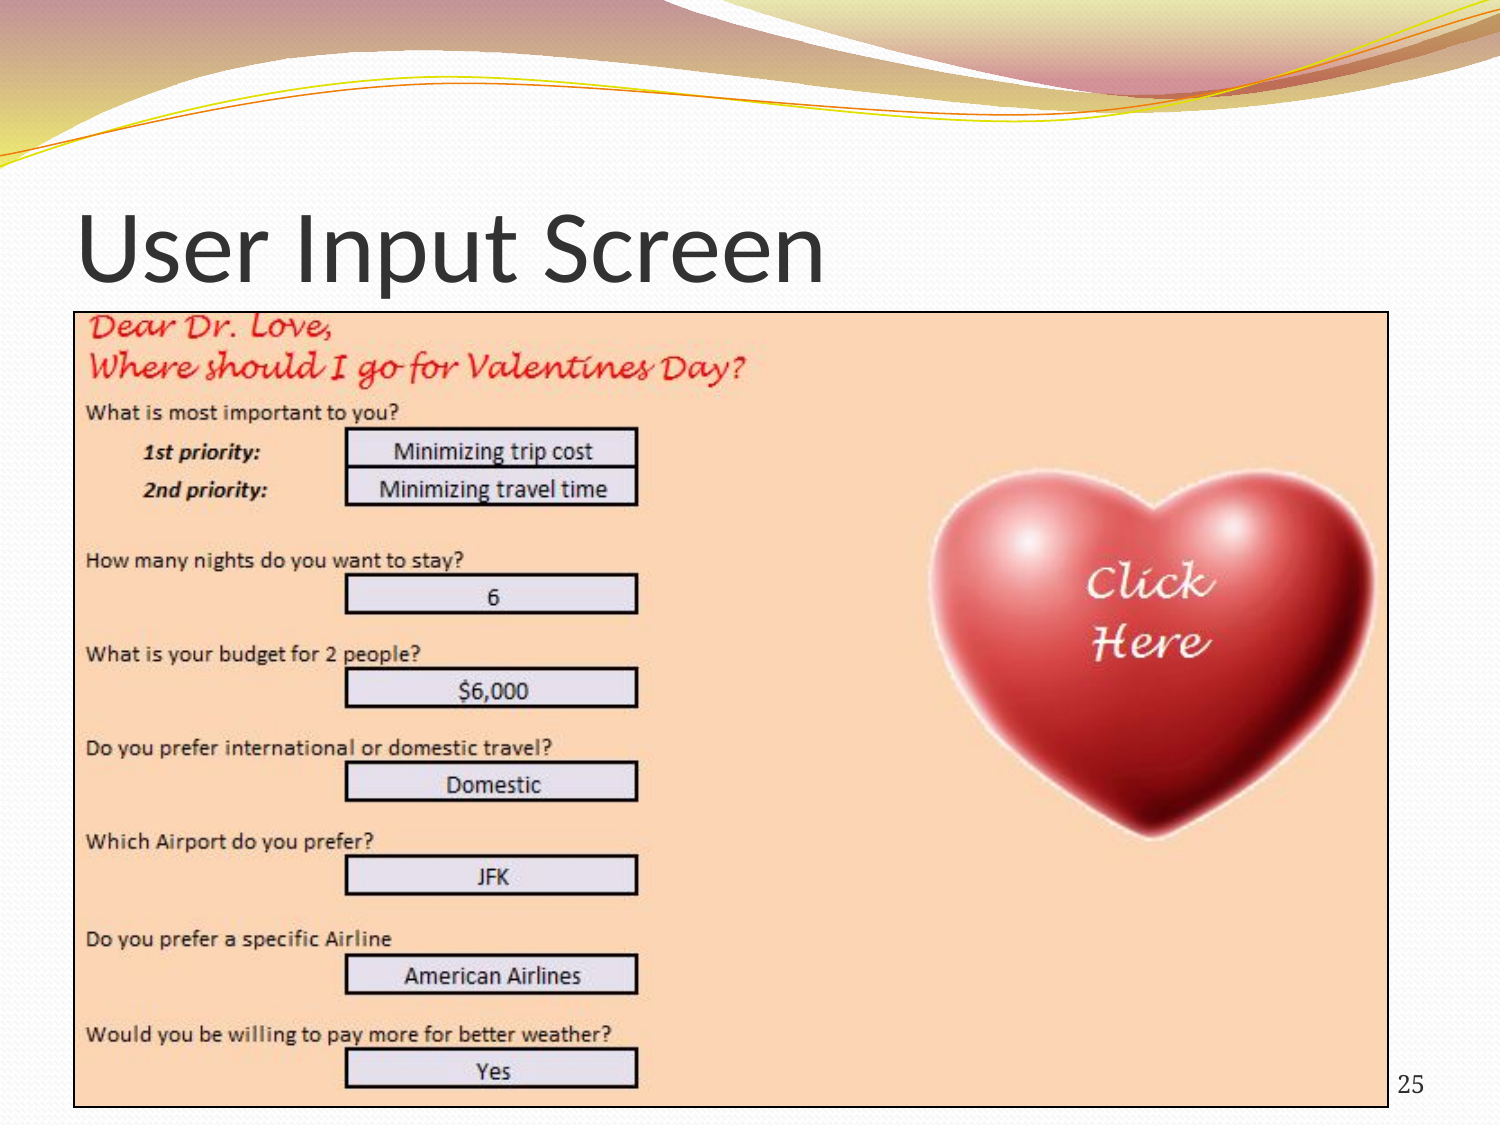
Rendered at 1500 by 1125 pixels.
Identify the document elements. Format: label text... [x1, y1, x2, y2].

slide_number 25 [1394, 1042, 1425, 1103]
title User Input Screen [75, 115, 1425, 303]
picture [74, 312, 1388, 1107]
